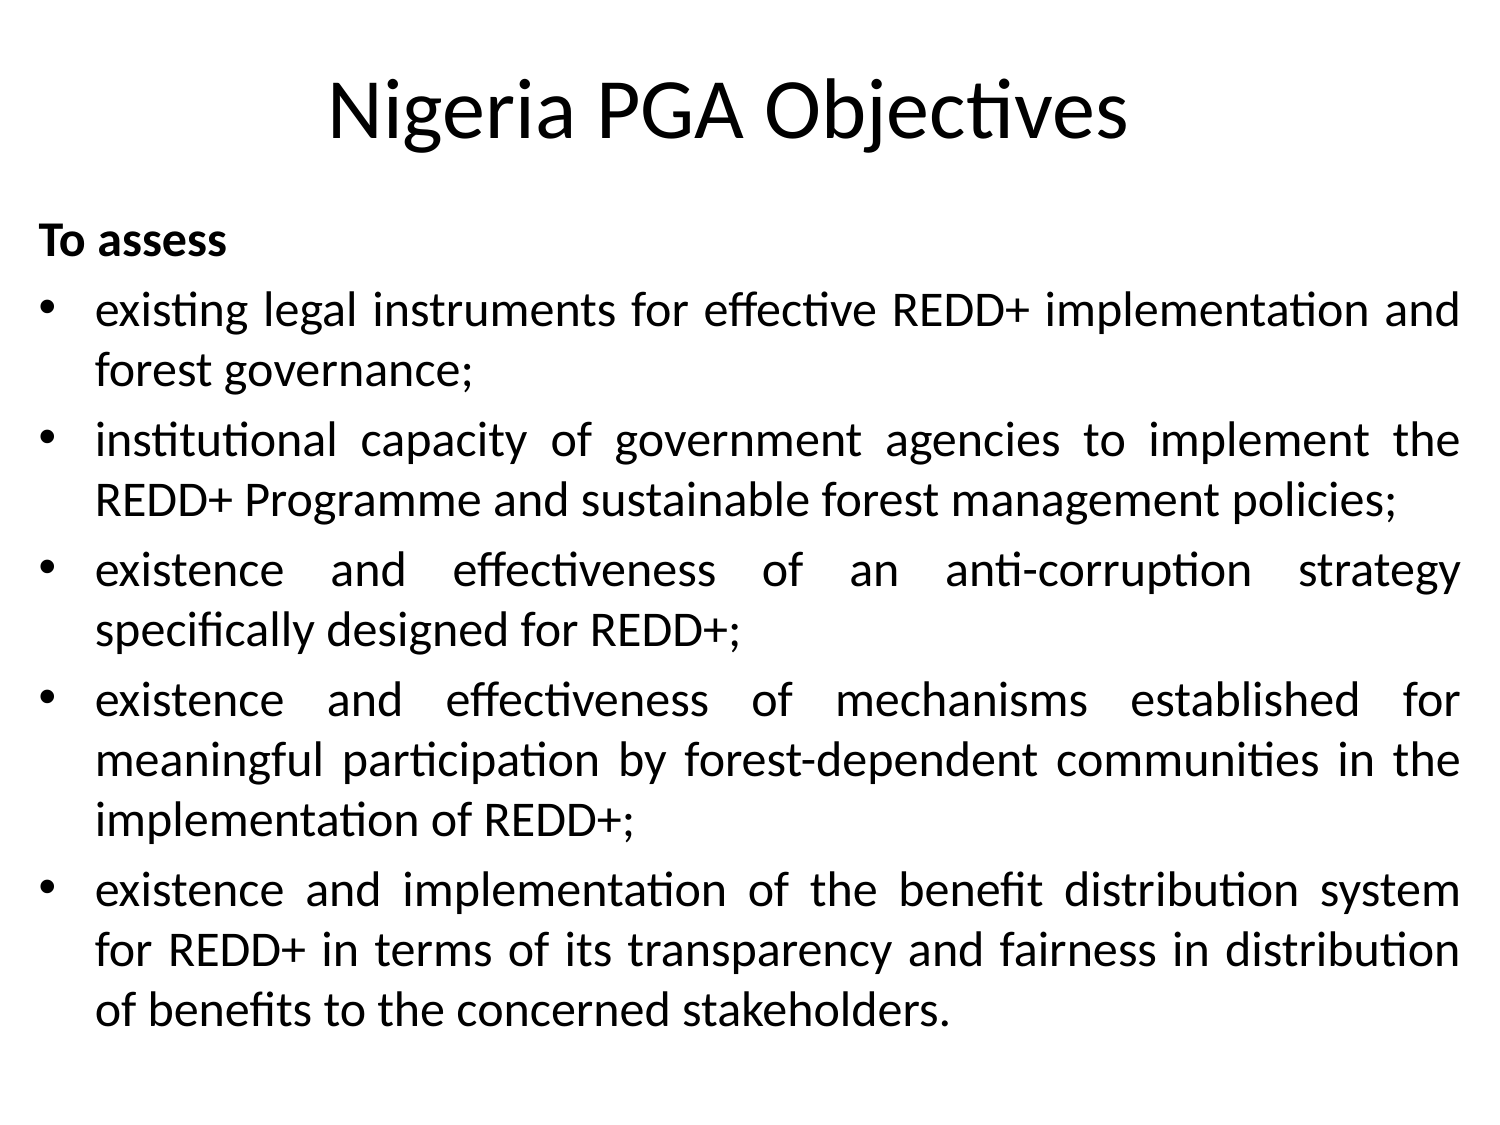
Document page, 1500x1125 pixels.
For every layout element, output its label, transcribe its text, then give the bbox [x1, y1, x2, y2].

list To assess existing legal instruments for effective REDD+ implementation and forest governance; institutional capacity of government agencies to implement the REDD+ Programme and sustainable forest management policies; existence and effectiveness of an anti-corruption strategy specifically designed for REDD+; existence and effectiveness of mechanisms established for meaningful participation by forest-dependent communities in the implementation of REDD+; existence and implementation of the benefit distribution system for REDD+ in terms of its transparency and fairness in distribution of benefits to the concerned stakeholders. [23, 199, 1477, 1102]
title Nigeria PGA Objectives [75, 45, 1383, 164]
